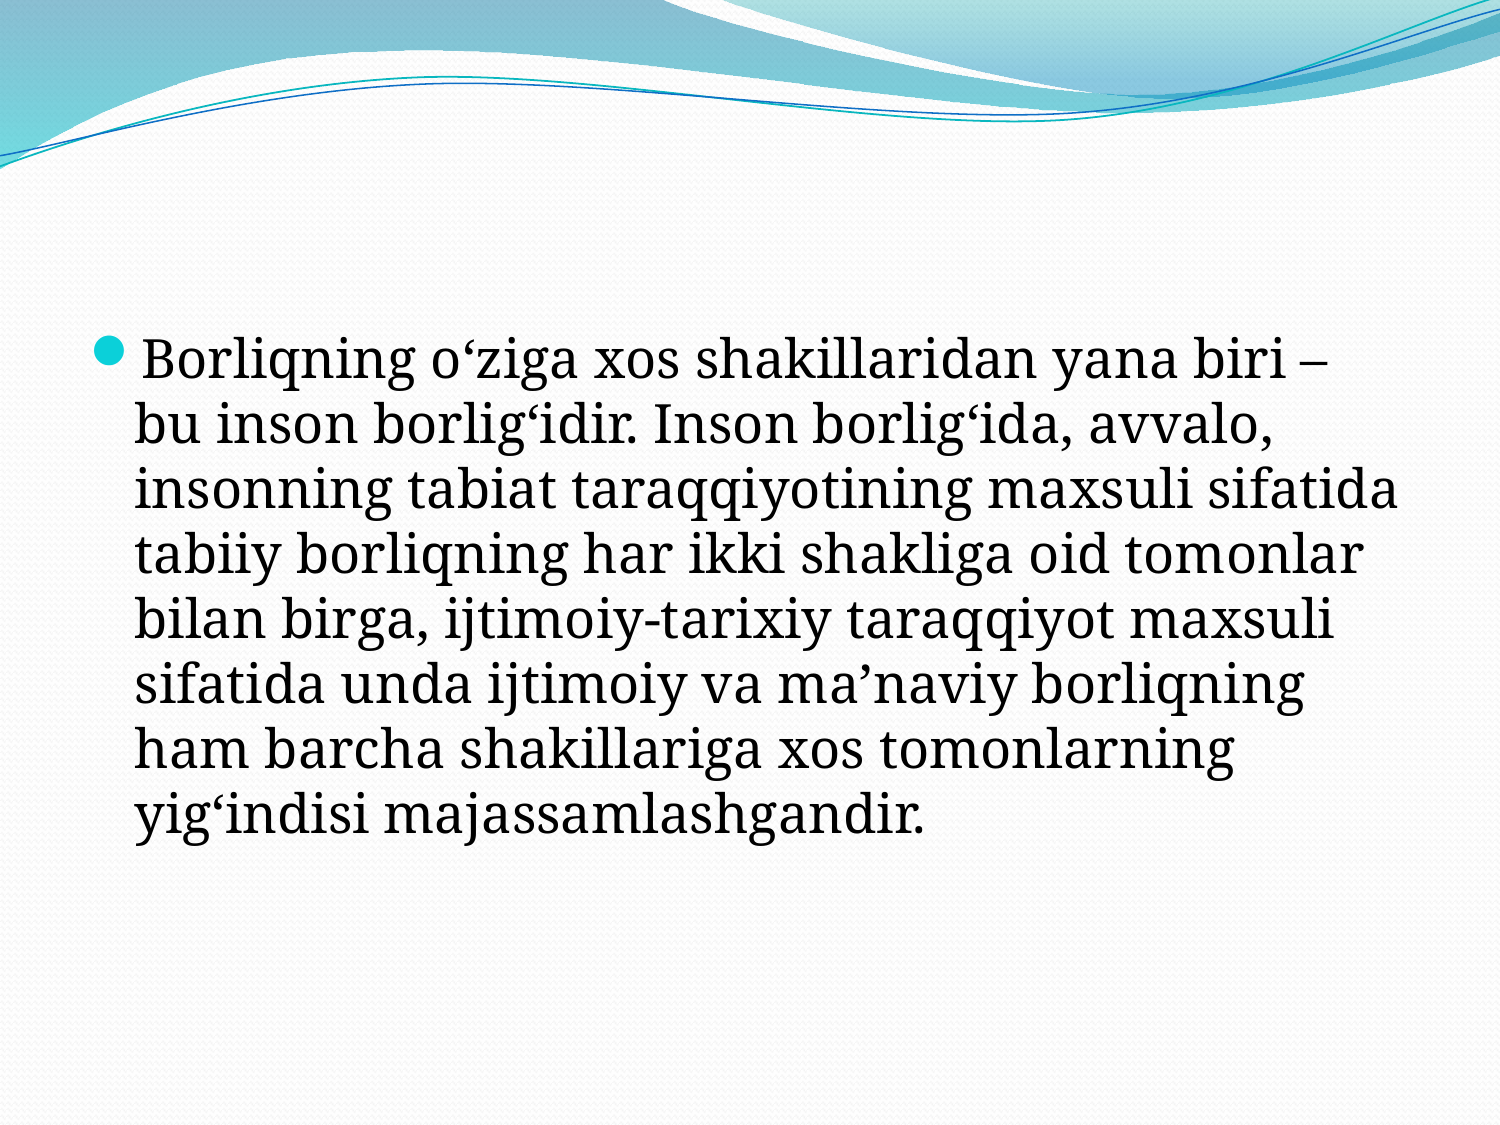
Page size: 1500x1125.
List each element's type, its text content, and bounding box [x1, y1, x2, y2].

list Borliqning o‘ziga xos shakillaridan yana biri – bu inson borlig‘idir. Inson borlig‘ida, avvalo, insonning tabiat taraqqiyotining maxsuli sifatida tabiiy borliqning har ikki shakliga oid tomonlar bilan birga, ijtimoiy-tarixiy taraqqiyot maxsuli sifatida unda ijtimoiy va ma’naviy borliqning ham barcha shakillariga xos tomonlarning yig‘indisi majassamlashgandir. [75, 317, 1425, 1038]
